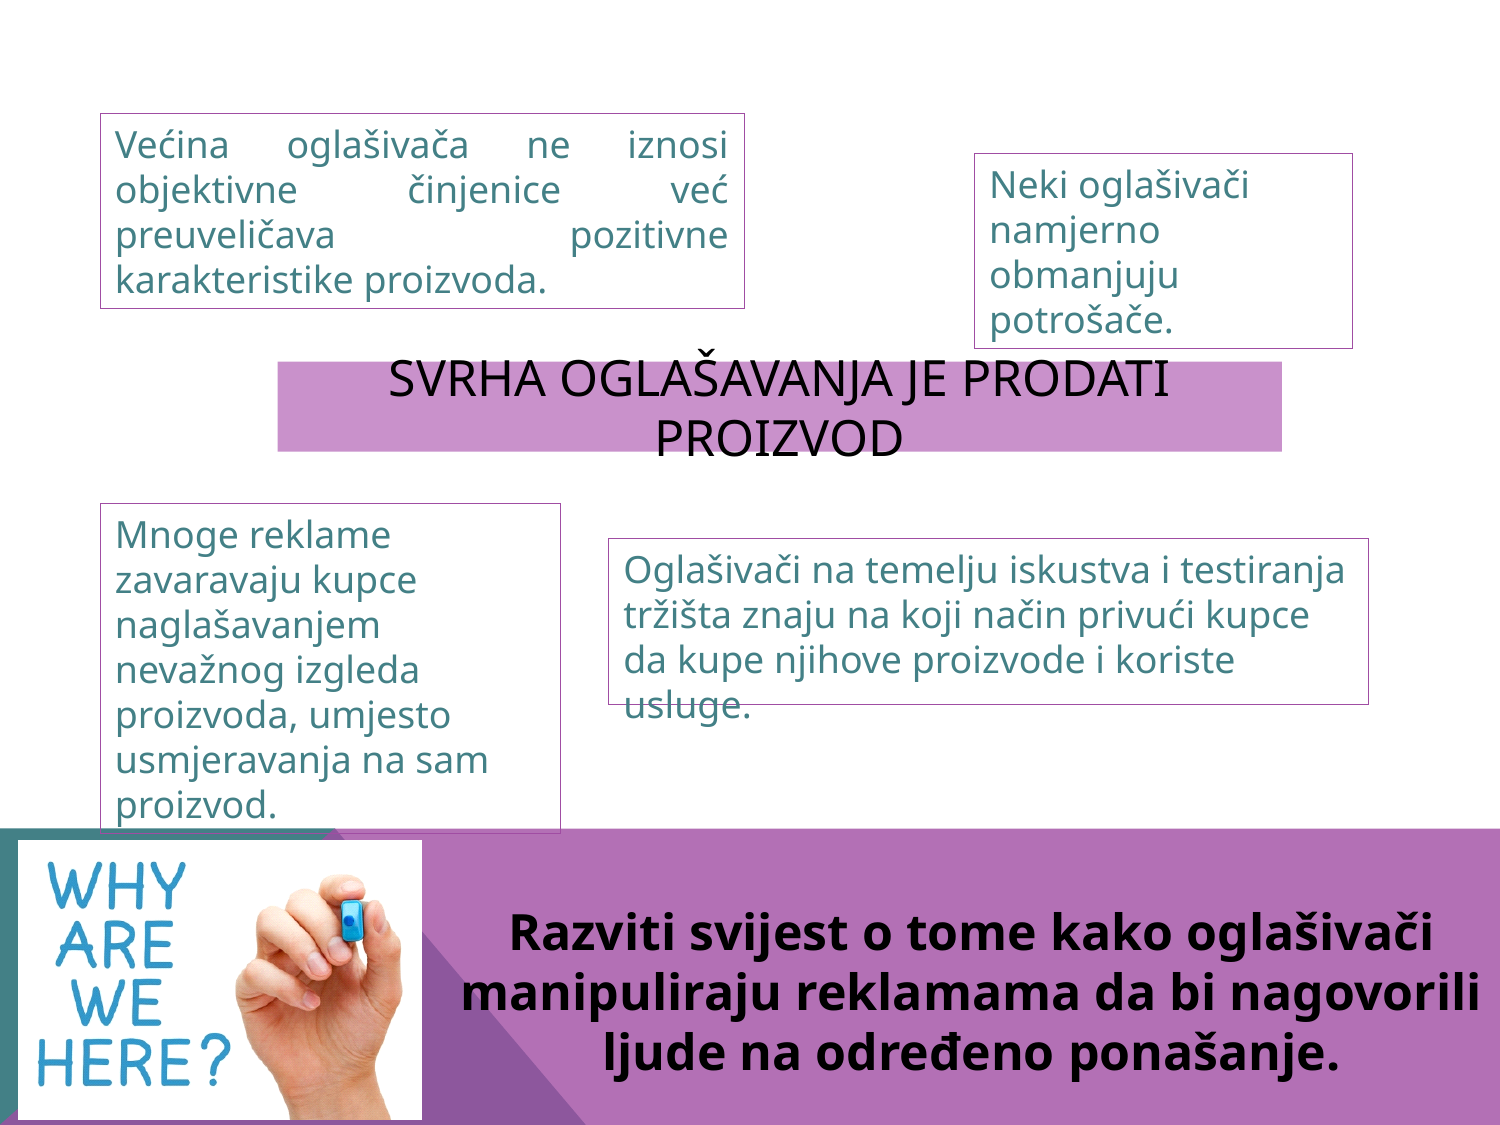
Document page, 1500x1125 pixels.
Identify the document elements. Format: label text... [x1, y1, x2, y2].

text_box Razviti svijest o tome kako oglašivači manipuliraju reklamama da bi nagovorili ljude na određeno ponašanje. [442, 893, 1500, 1088]
text_box Većina oglašivača ne iznosi objektivne činjenice već preuveličava pozitivne karakteristike proizvoda. [100, 113, 745, 309]
list Oglašivači na temelju iskustva i testiranja tržišta znaju na koji način privući kupce da kupe njihove proizvode i koriste usluge. [608, 538, 1369, 705]
title SVRHA oglašavanja je PRODATI PROIZVOD [277, 361, 1282, 452]
picture [17, 840, 424, 1121]
text_box Neki oglašivači namjerno obmanjuju potrošače. [974, 153, 1353, 349]
text_box Mnoge reklame zavaravaju kupce naglašavanjem nevažnog izgleda proizvoda, umjesto usmjeravanja na sam proizvod. [100, 503, 561, 834]
